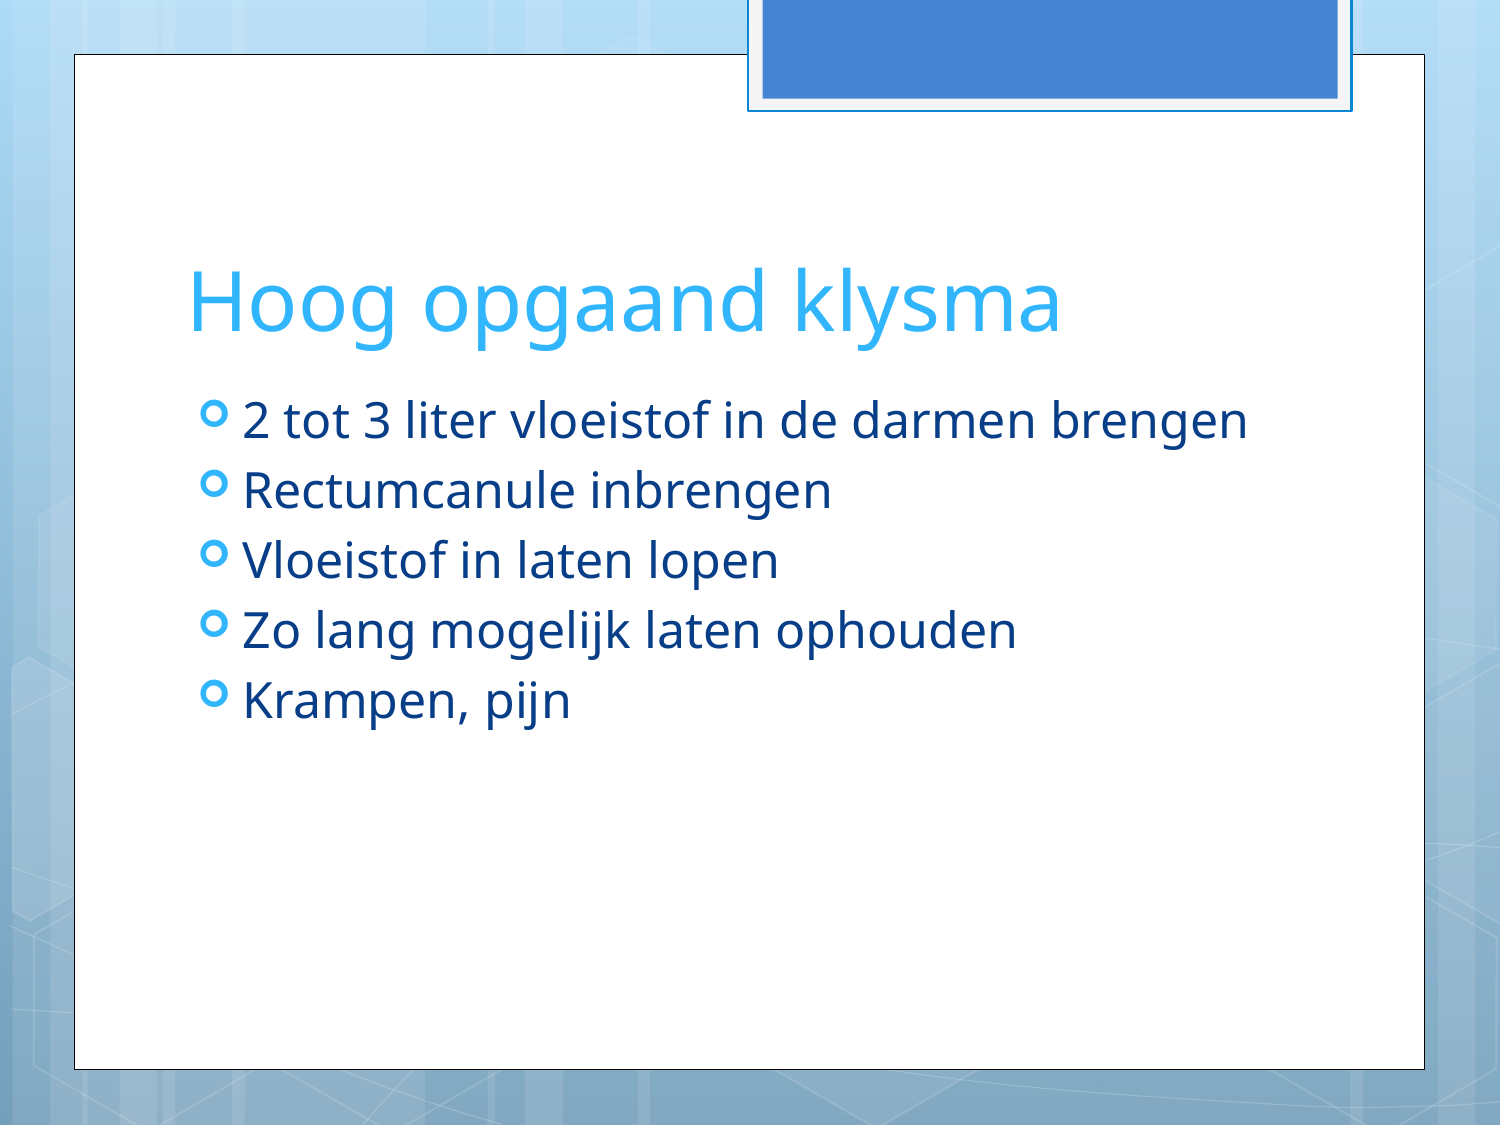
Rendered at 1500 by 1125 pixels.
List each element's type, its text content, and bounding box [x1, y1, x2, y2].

title Hoog opgaand klysma [171, 168, 1324, 357]
list 2 tot 3 liter vloeistof in de darmen brengen Rectumcanule inbrengen Vloeistof in laten lopen Zo lang mogelijk laten ophouden Krampen, pijn [171, 381, 1283, 957]
